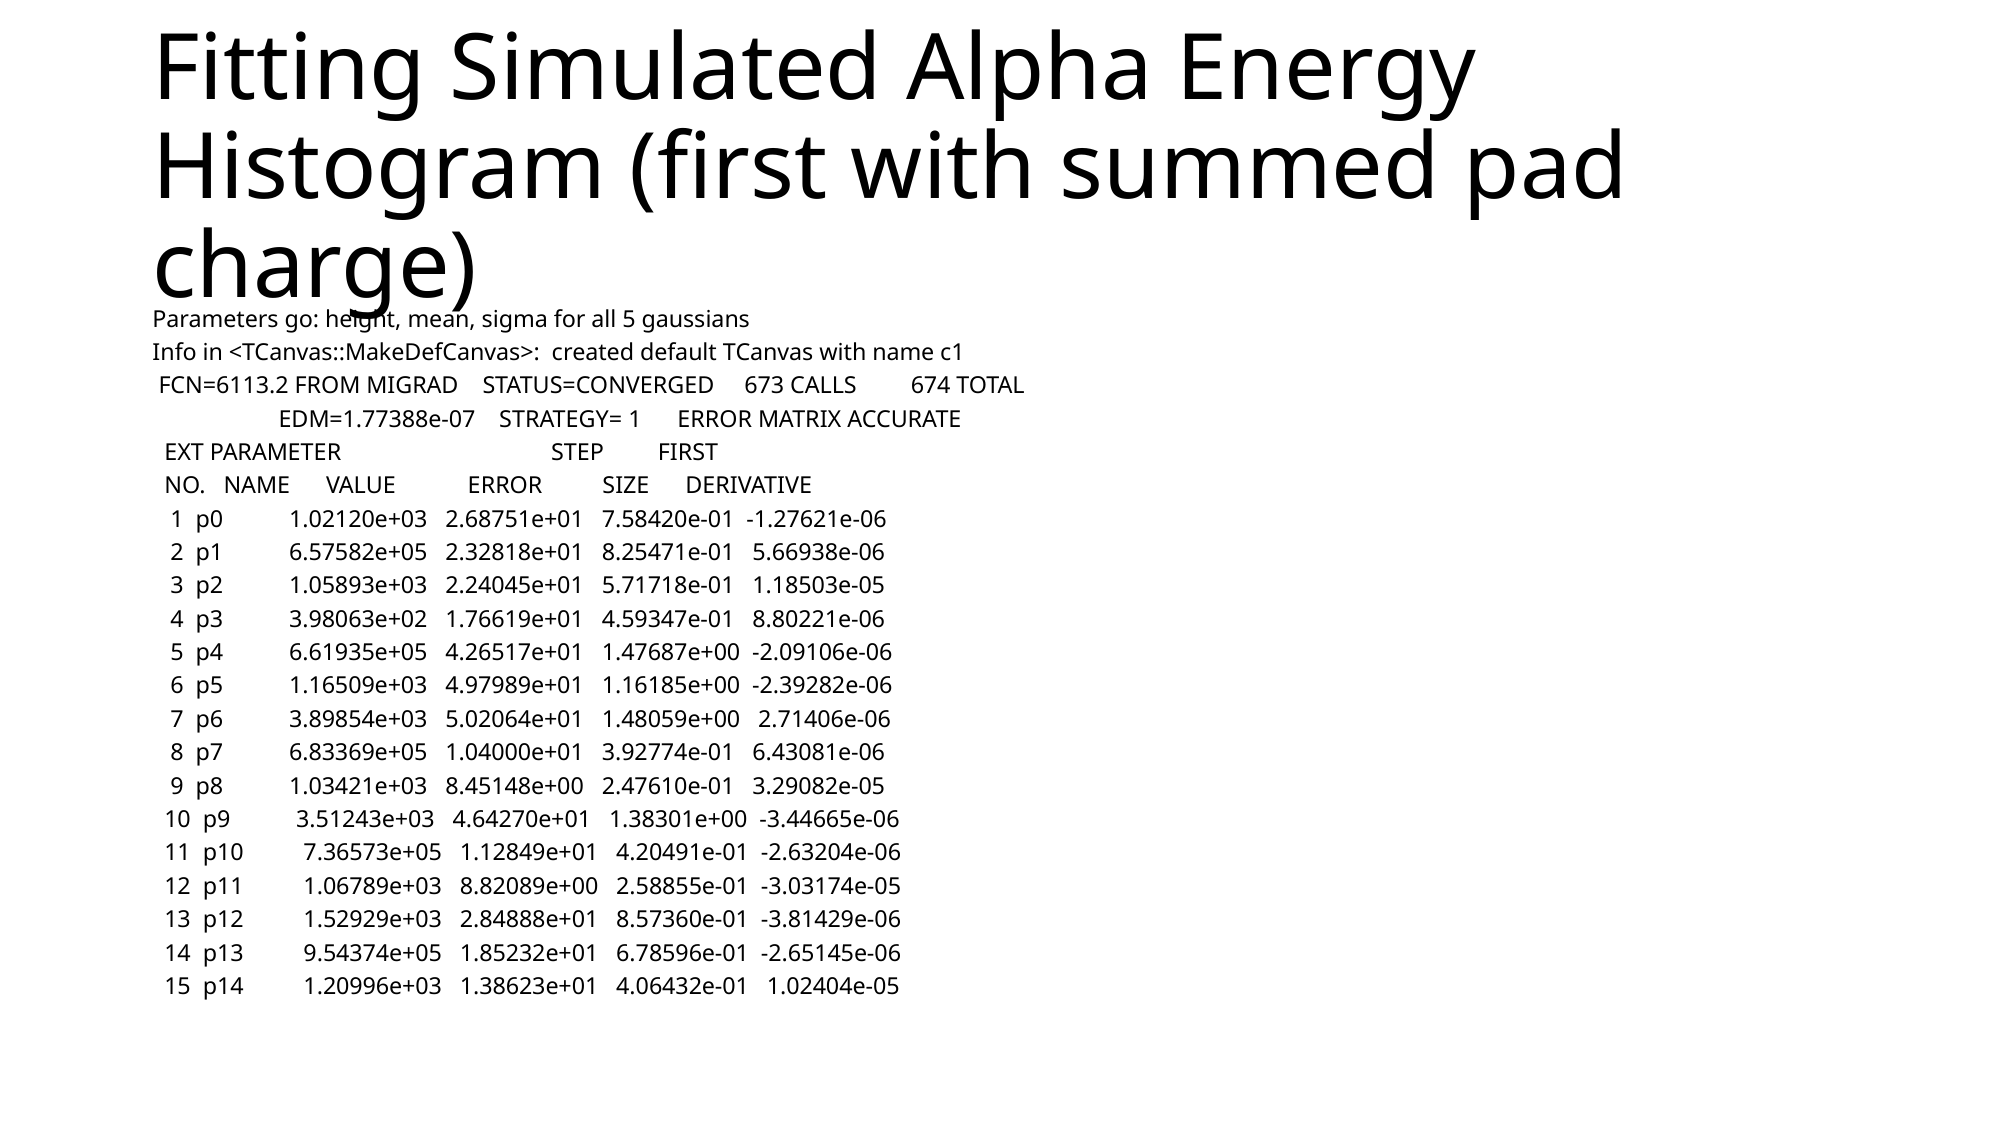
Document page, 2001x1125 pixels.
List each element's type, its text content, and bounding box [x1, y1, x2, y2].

list Parameters go: height, mean, sigma for all 5 gaussians Info in <TCanvas::MakeDefCanvas>: created default TCanvas with name c1 FCN=6113.2 FROM MIGRAD STATUS=CONVERGED 673 CALLS 674 TOTAL EDM=1.77388e-07 STRATEGY= 1 ERROR MATRIX ACCURATE EXT PARAMETER STEP FIRST NO. NAME VALUE ERROR SIZE DERIVATIVE 1 p0 1.02120e+03 2.68751e+01 7.58420e-01 -1.27621e-06 2 p1 6.57582e+05 2.32818e+01 8.25471e-01 5.66938e-06 3 p2 1.05893e+03 2.24045e+01 5.71718e-01 1.18503e-05 4 p3 3.98063e+02 1.76619e+01 4.59347e-01 8.80221e-06 5 p4 6.61935e+05 4.26517e+01 1.47687e+00 -2.09106e-06 6 p5 1.16509e+03 4.97989e+01 1.16185e+00 -2.39282e-06 7 p6 3.89854e+03 5.02064e+01 1.48059e+00 2.71406e-06 8 p7 6.83369e+05 1.04000e+01 3.92774e-01 6.43081e-06 9 p8 1.03421e+03 8.45148e+00 2.47610e-01 3.29082e-05 10 p9 3.51243e+03 4.64270e+01 1.38301e+00 -3.44665e-06 11 p10 7.36573e+05 1.12849e+01 4.20491e-01 -2.63204e-06 12 p11 1.06789e+03 8.82089e+00 2.58855e-01 -3.03174e-05 13 p12 1.52929e+03 2.84888e+01 8.57360e-01 -3.81429e-06 14 p13 9.54374e+05 1.85232e+01 6.78596e-01 -2.65145e-06 15 p14 1.20996e+03 1.38623e+01 4.06432e-01 1.02404e-05 [137, 299, 1863, 1014]
title Fitting Simulated Alpha Energy Histogram (first with summed pad charge) [137, 59, 1863, 278]
